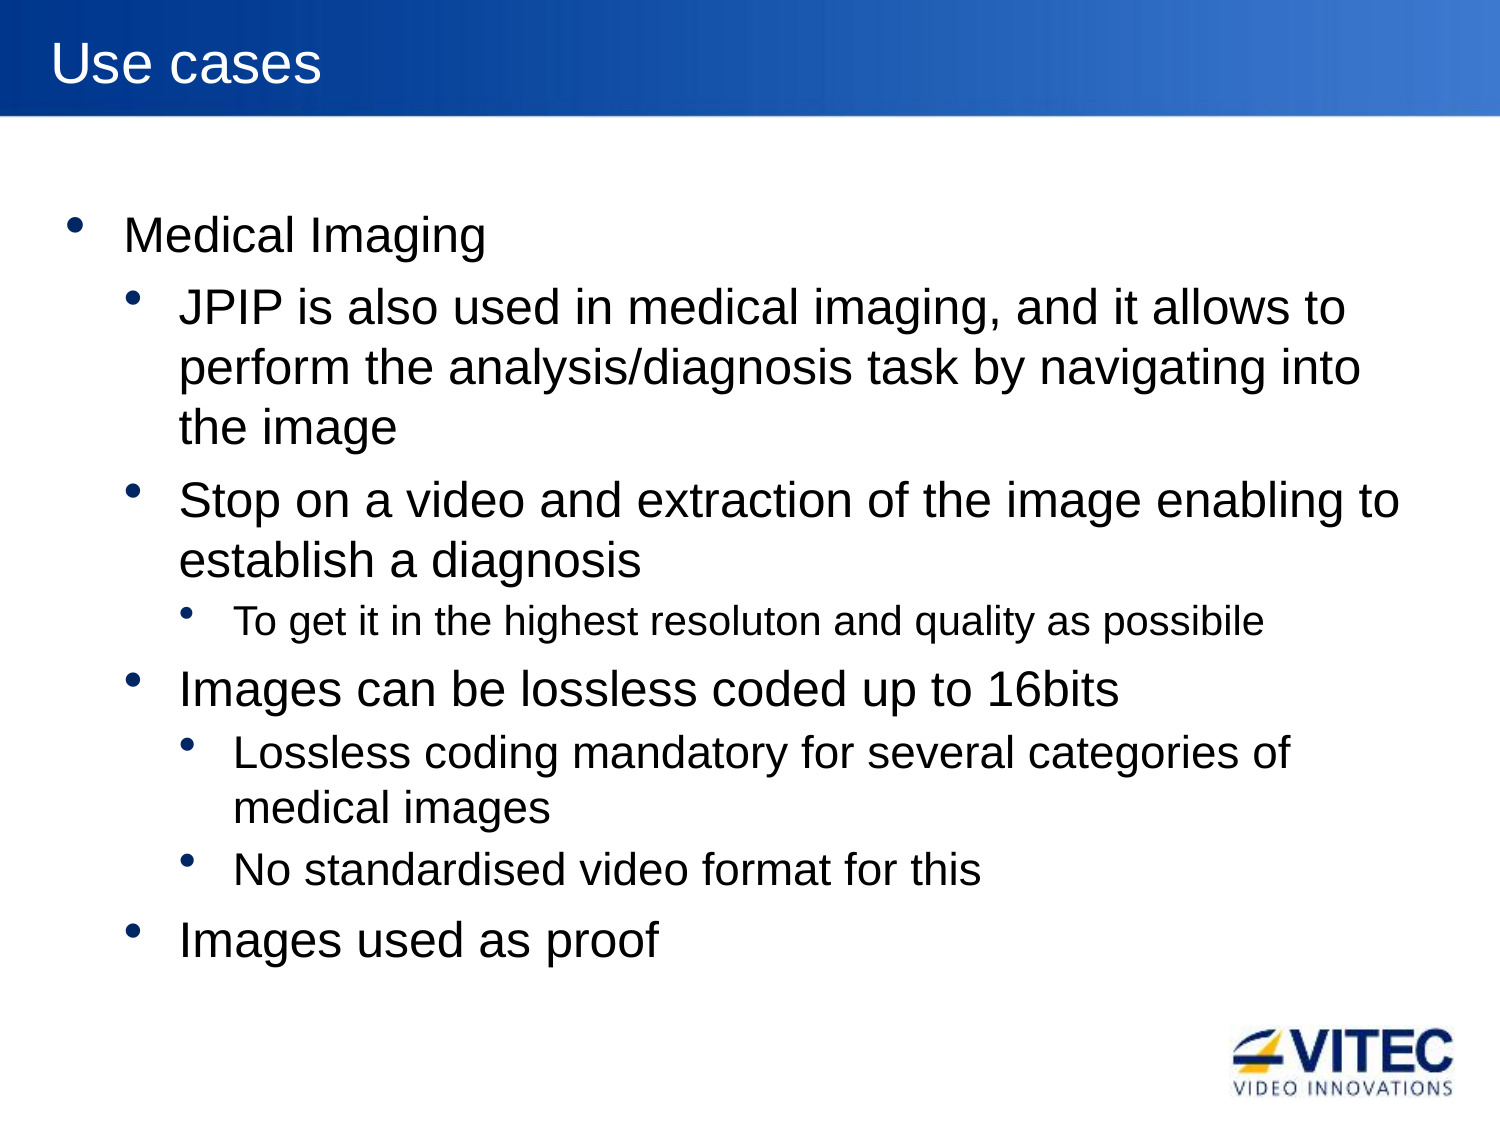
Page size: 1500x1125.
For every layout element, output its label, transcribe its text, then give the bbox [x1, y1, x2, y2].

list Medical Imaging JPIP is also used in medical imaging, and it allows to perform the analysis/diagnosis task by navigating into the image Stop on a video and extraction of the image enabling to establish a diagnosis To get it in the highest resoluton and quality as possibile Images can be lossless coded up to 16bits Lossless coding mandatory for several categories of medical images No standardised video format for this Images used as proof [49, 194, 1461, 1002]
title Use cases [49, 11, 1451, 110]
picture [1229, 1025, 1455, 1098]
picture [0, 0, 1500, 118]
